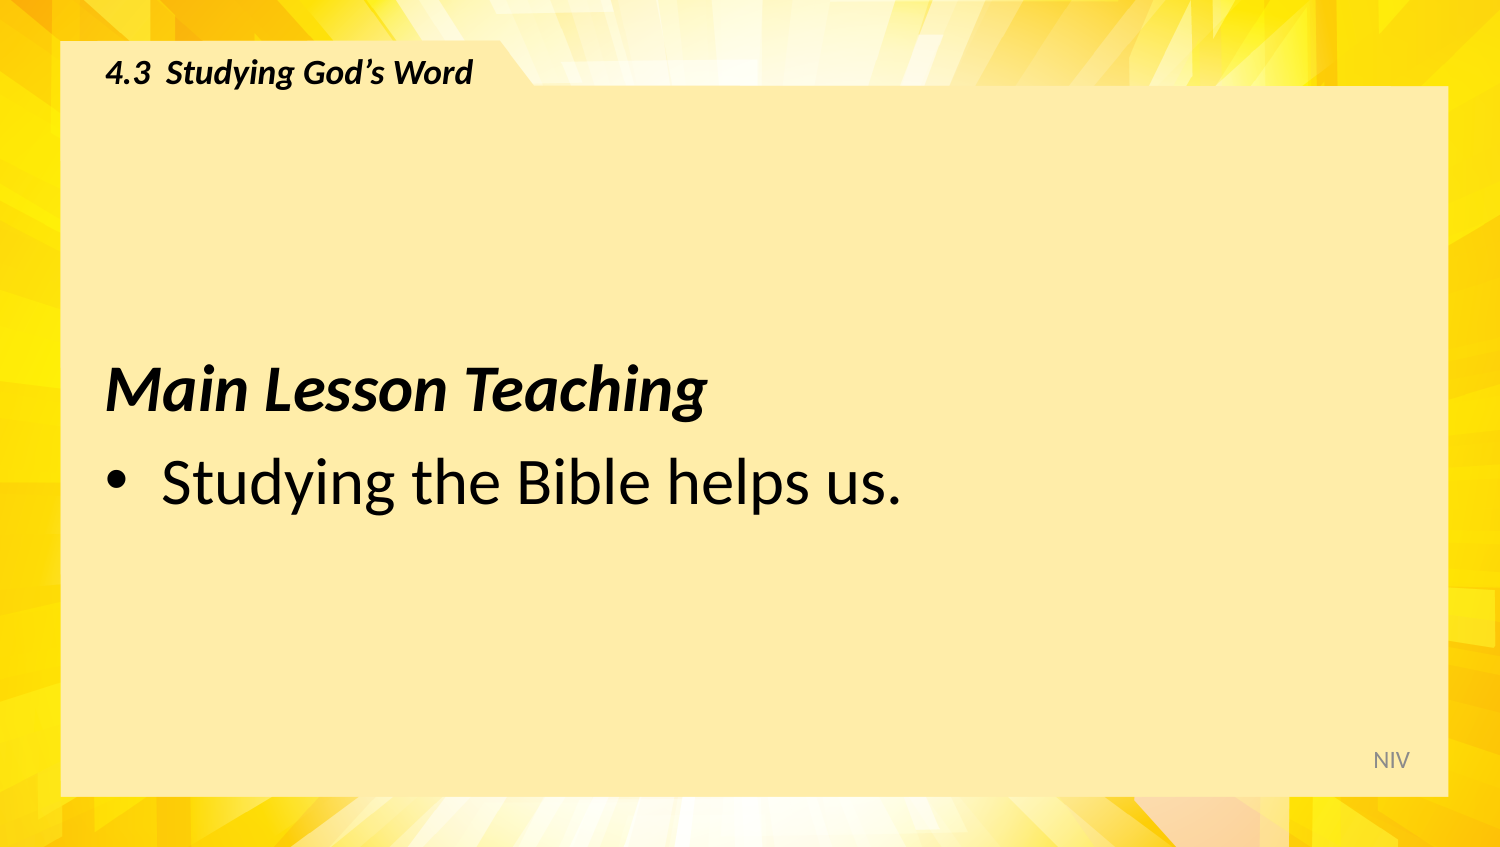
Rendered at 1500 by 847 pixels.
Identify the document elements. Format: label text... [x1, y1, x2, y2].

list Main Lesson Teaching Studying the Bible helps us. [89, 141, 1403, 722]
footer NIV [950, 736, 1425, 782]
title 4.3 Studying God’s Word [89, 33, 1420, 108]
picture [0, 0, 1500, 847]
